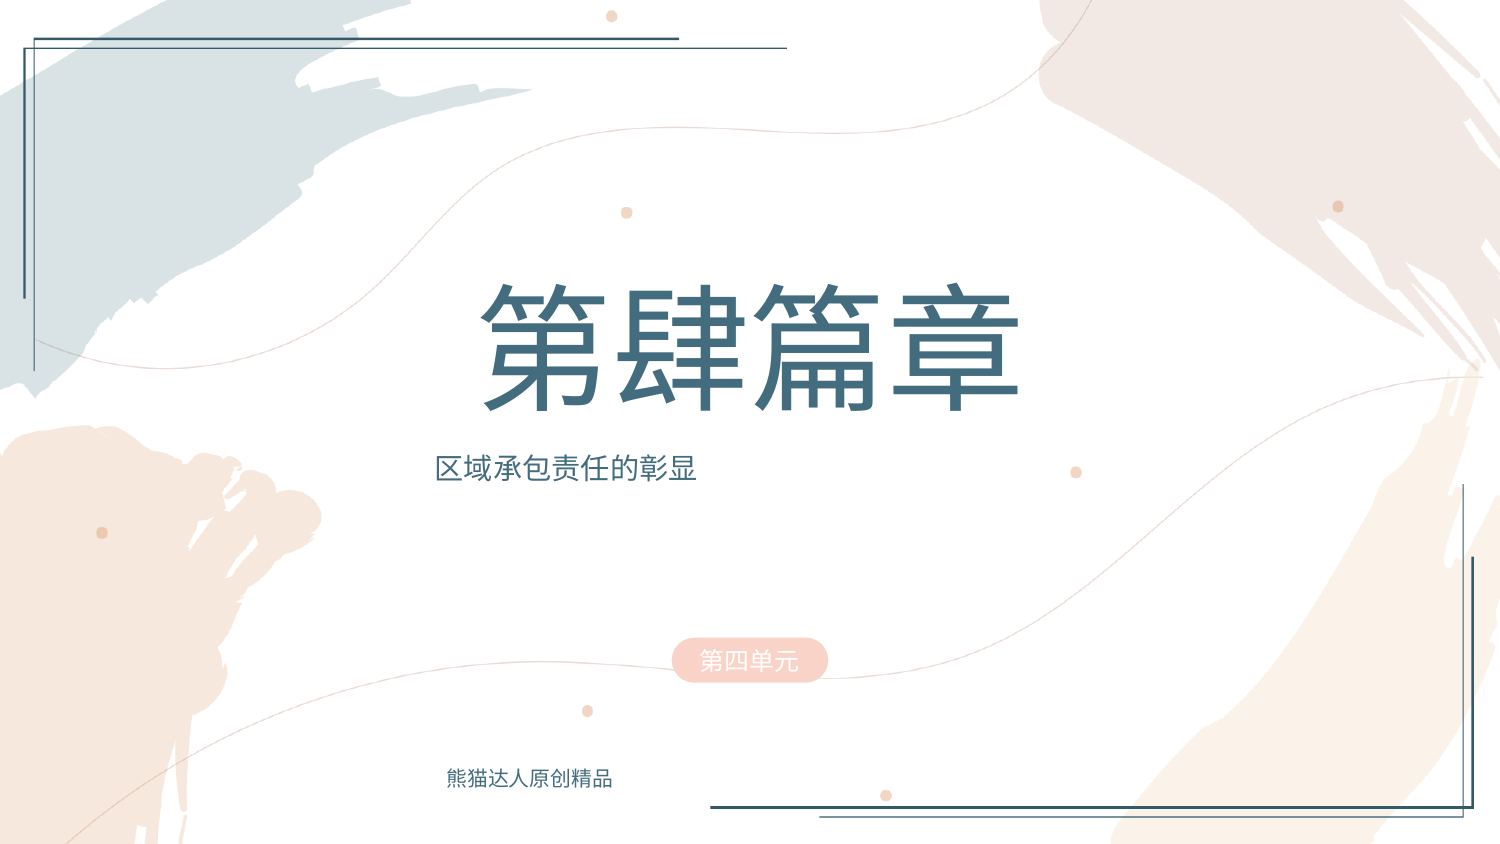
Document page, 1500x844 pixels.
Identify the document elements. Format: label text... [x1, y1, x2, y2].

picture [0, 0, 1500, 844]
text_box 区域承包责任的彰显 [420, 442, 1080, 493]
text_box 熊猫达人原创精品 [432, 758, 1068, 799]
text_box 第四单元 [671, 637, 829, 683]
text_box 第肆篇章 [460, 255, 1040, 436]
